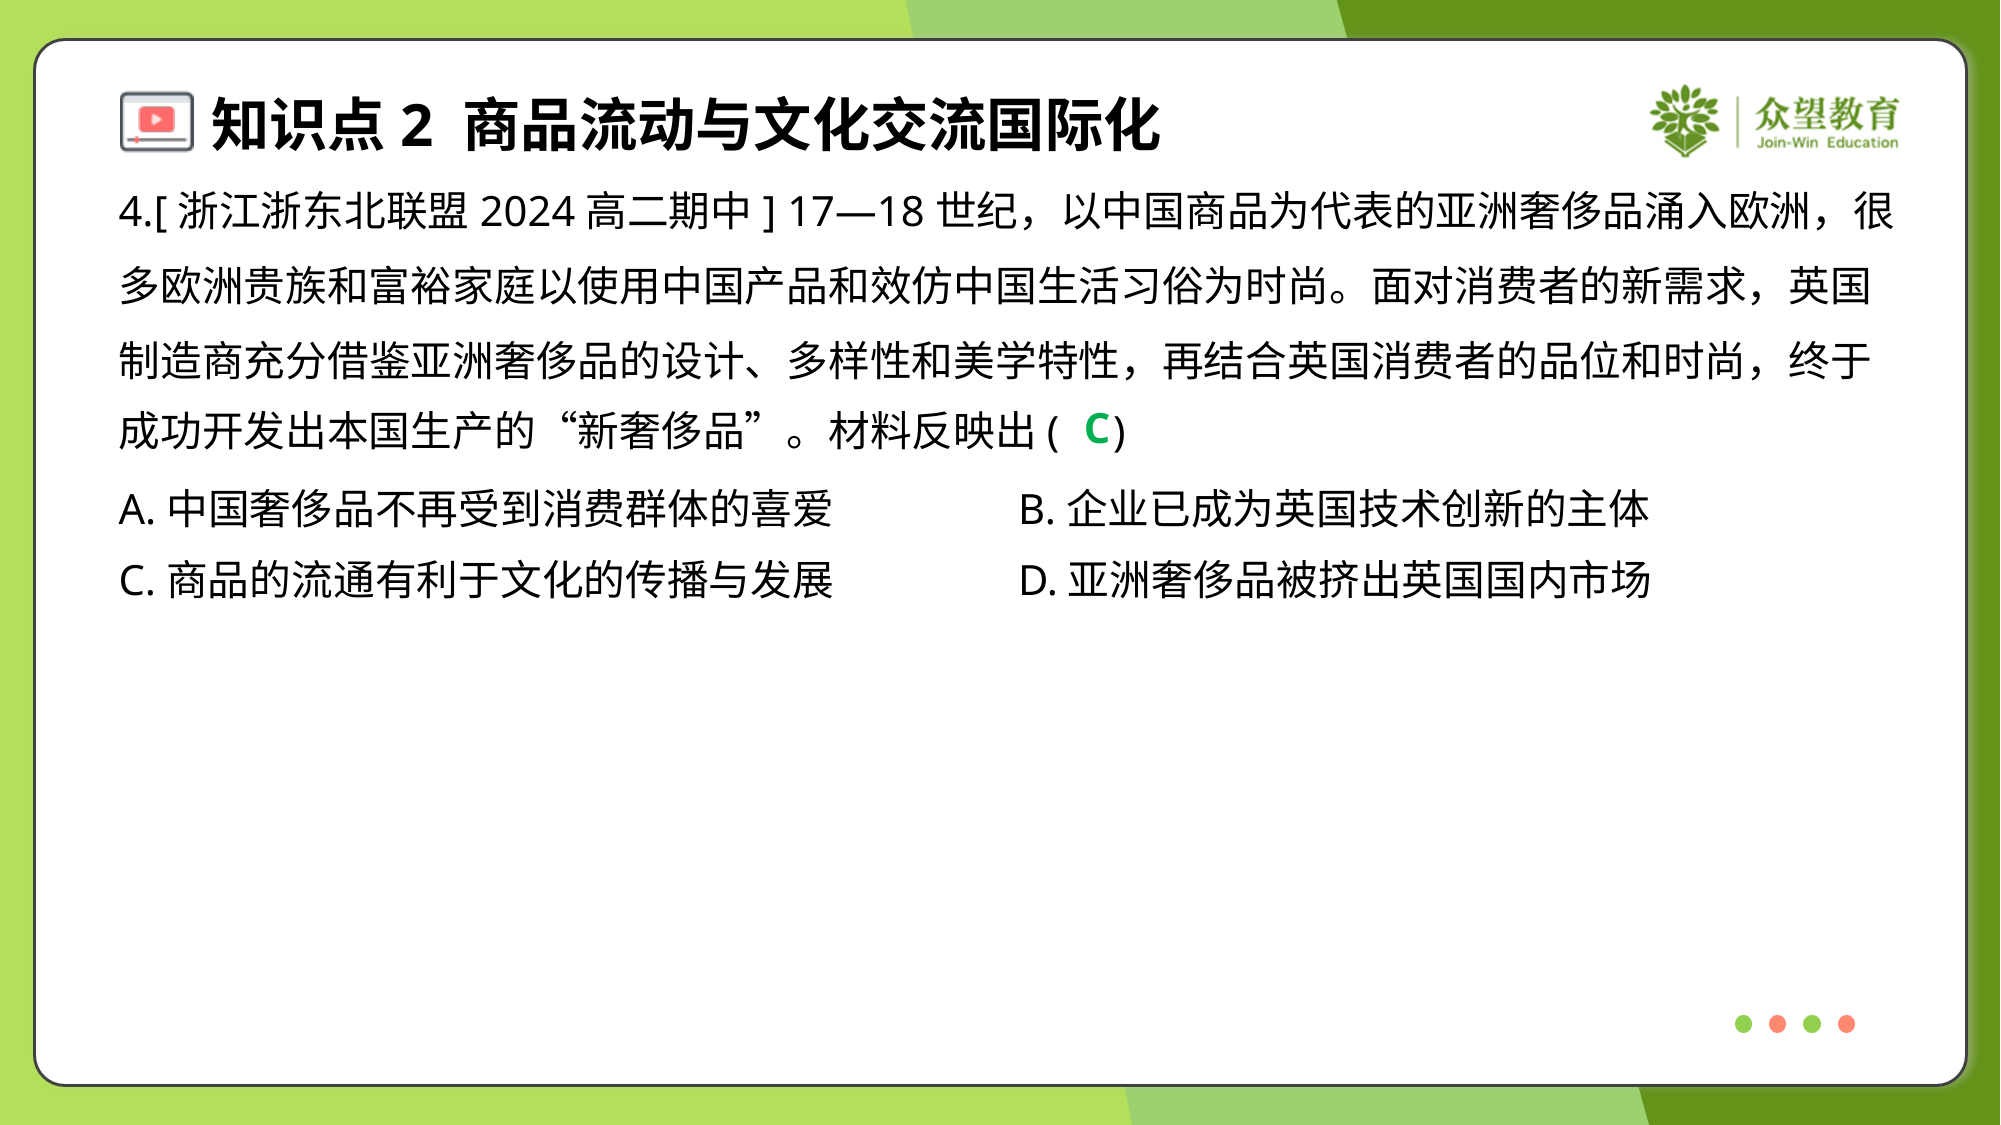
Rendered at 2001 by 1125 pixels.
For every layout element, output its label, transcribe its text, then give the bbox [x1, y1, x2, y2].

text_box C [1067, 381, 1127, 446]
text_box A.中国奢侈品不再受到消费群体的喜爱 B.企业已成为英国技术创新的主体 C.商品的流通有利于文化的传播与发展 D.亚洲奢侈品被挤出英国国内市场 [118, 457, 1883, 597]
picture [0, 0, 2000, 1125]
text_box 4.[浙江浙东北联盟2024高二期中] 17—18世纪，以中国商品为代表的亚洲奢侈品涌入欧洲，很 多欧洲贵族和富裕家庭以使用中国产品和效仿中国生活习俗为时尚。面对消费者的新需求，英国 制造商充分借鉴亚洲奢侈品的设计、多样性和美学特性，再结合英国消费者的品位和时尚，终于 成功开发出本国生产的“新奢侈品”。材料反映出( ) [118, 159, 1883, 448]
